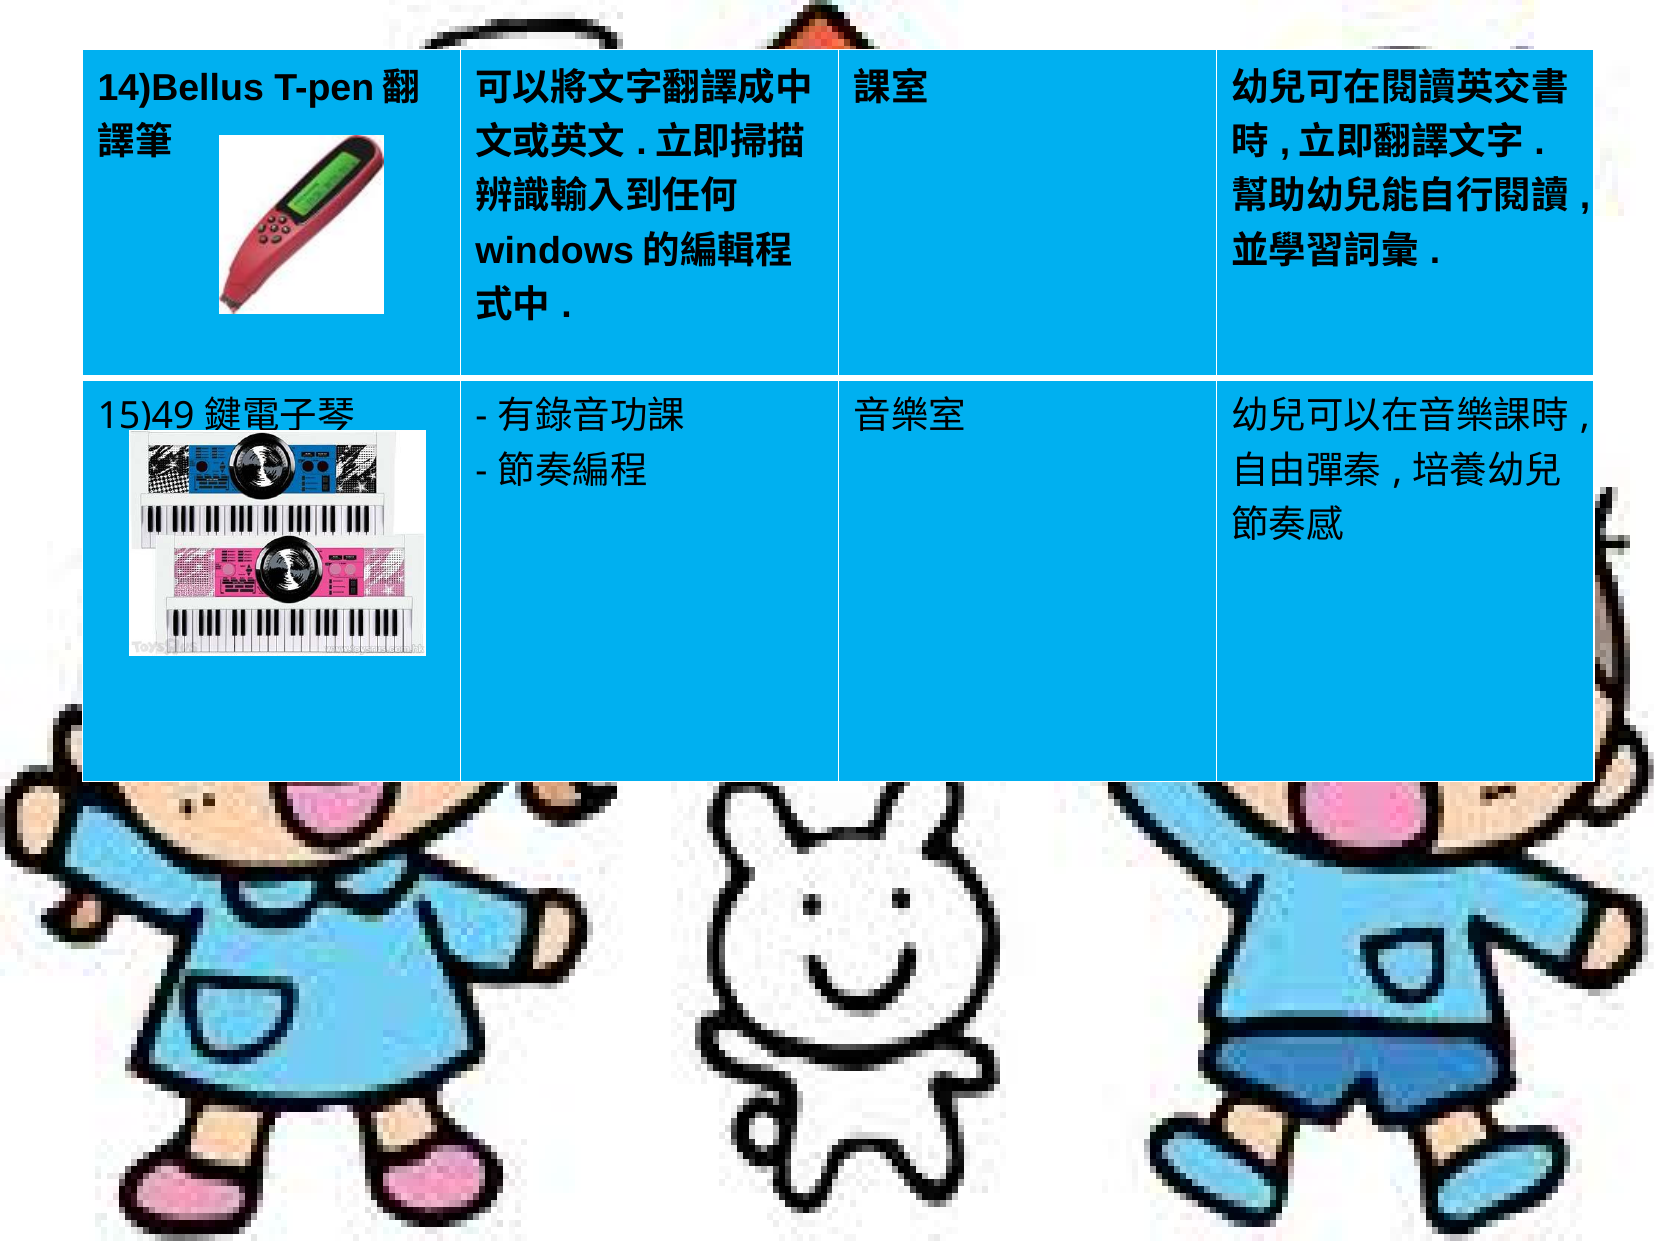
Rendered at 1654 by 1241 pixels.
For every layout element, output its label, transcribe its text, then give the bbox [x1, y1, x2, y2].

picture [0, 0, 1654, 1241]
table_header 可以將文字翻譯成中文或英文.立即掃描辨識輸入到任何windows的編輯程式中. [461, 50, 838, 375]
table_header 14)Bellus T-pen翻譯筆 [83, 50, 460, 375]
table_cell -有錄音功課 -節奏編程 [461, 381, 838, 781]
table_cell 音樂室 [839, 381, 1216, 781]
table_cell 幼兒可以在音樂課時,自由彈秦,培養幼兒節奏感 [1217, 381, 1593, 781]
table_header 幼兒可在閱讀英交書時,立即翻譯文字.幫助幼兒能自行閱讀,並學習詞彙. [1217, 50, 1593, 375]
table_header 課室 [839, 50, 1216, 375]
table_cell 15)49鍵電子琴 [83, 381, 460, 781]
